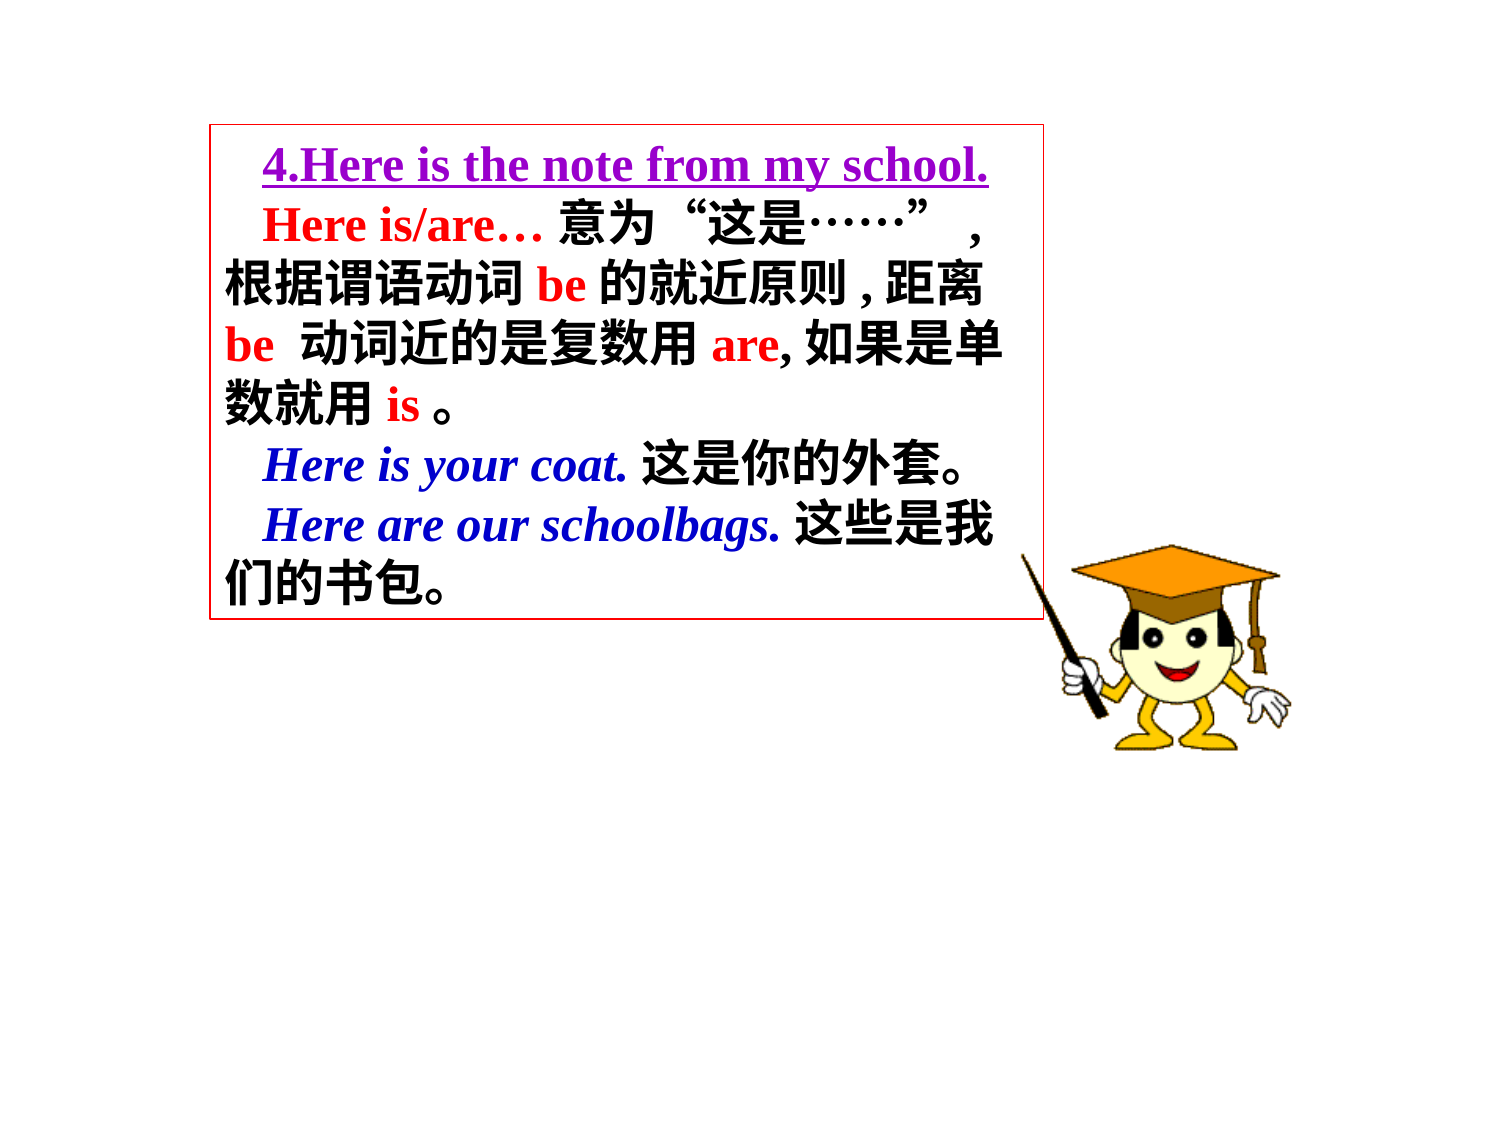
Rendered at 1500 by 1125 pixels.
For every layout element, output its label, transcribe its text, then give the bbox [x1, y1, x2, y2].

text_box 4.Here is the note from my school. Here is/are…意为“这是……”,根据谓语动词be的就近原则,距离be 动词近的是复数用are,如果是单数就用is。 Here is your coat.这是你的外套。 Here are our schoolbags.这些是我们的书包。 [210, 124, 1044, 620]
picture [1001, 529, 1315, 765]
